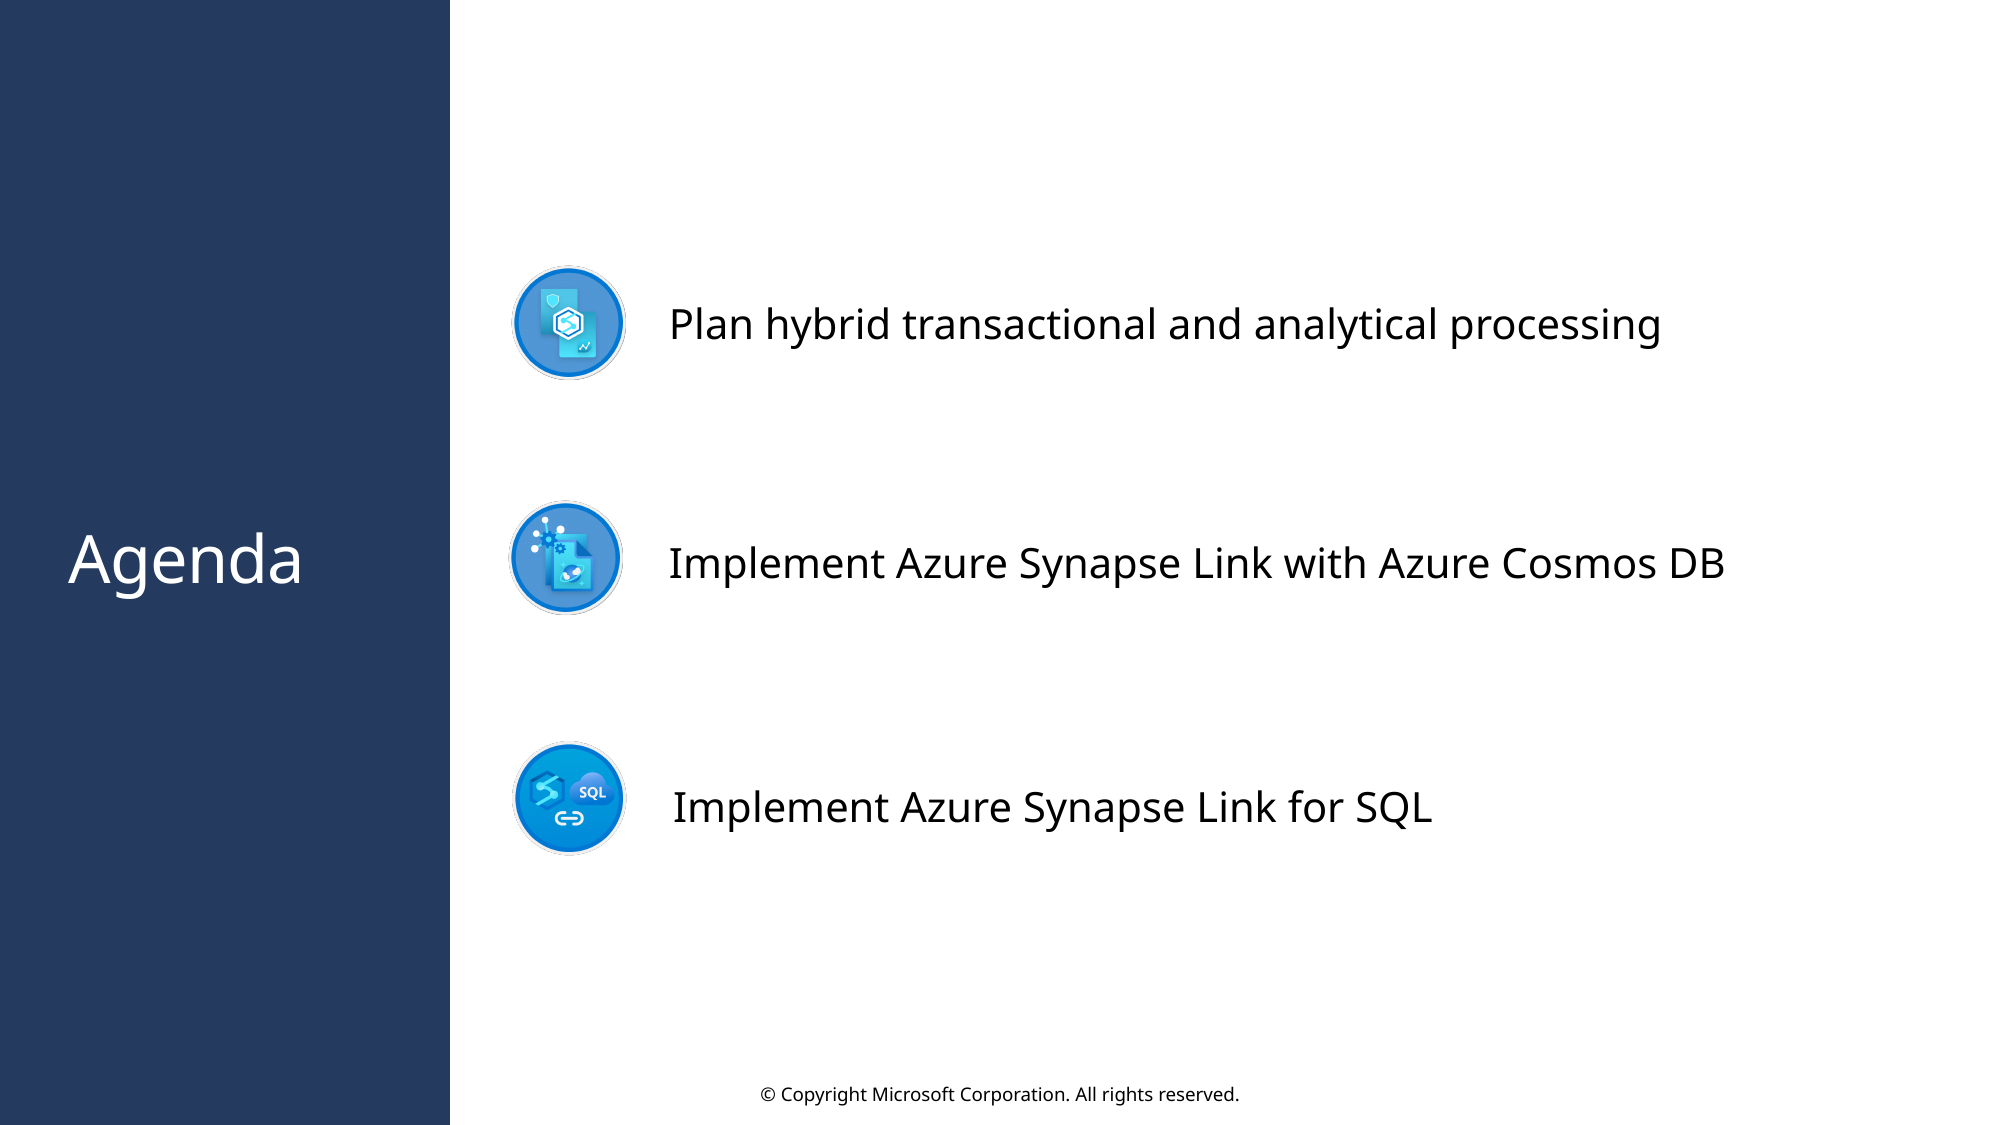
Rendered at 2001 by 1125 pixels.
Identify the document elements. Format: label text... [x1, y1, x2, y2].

picture [511, 740, 627, 856]
list Plan hybrid transactional and analytical processing [669, 222, 1932, 424]
title Agenda [68, 506, 391, 619]
list Implement Azure Synapse Link for SQL [673, 705, 1936, 907]
picture [508, 499, 623, 615]
picture [510, 264, 626, 380]
list Implement Azure Synapse Link with Azure Cosmos DB [669, 461, 1932, 662]
